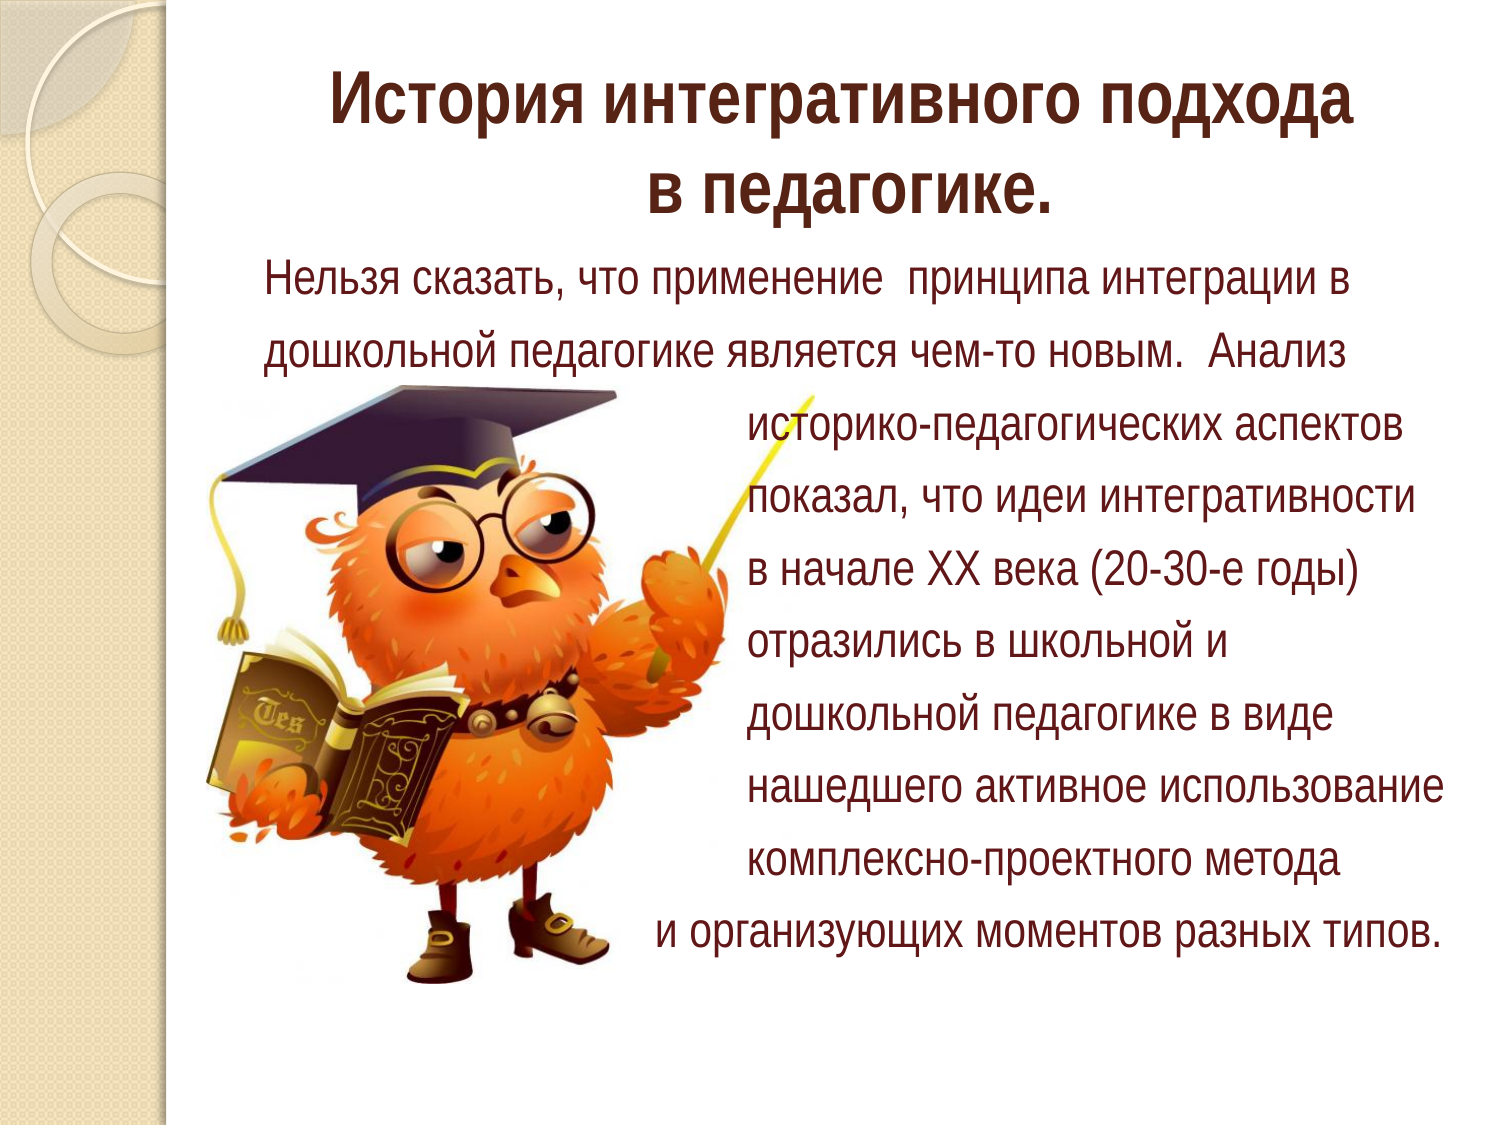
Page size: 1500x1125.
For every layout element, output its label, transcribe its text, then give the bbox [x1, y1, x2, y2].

picture [206, 385, 815, 984]
list Нельзя сказать, что применение принципа интеграции в дошкольной педагогике является чем-то новым. Анализ историко-педагогических аспектов показал, что идеи интегративности в начале XX века (20-30-е годы) отразились в школьной и дошкольной педагогике в виде нашедшего активное использование комплексно-проектного метода и организующих моментов разных типов. [235, 237, 1466, 1026]
title История интегративного подхода в педагогике. [235, 45, 1466, 233]
